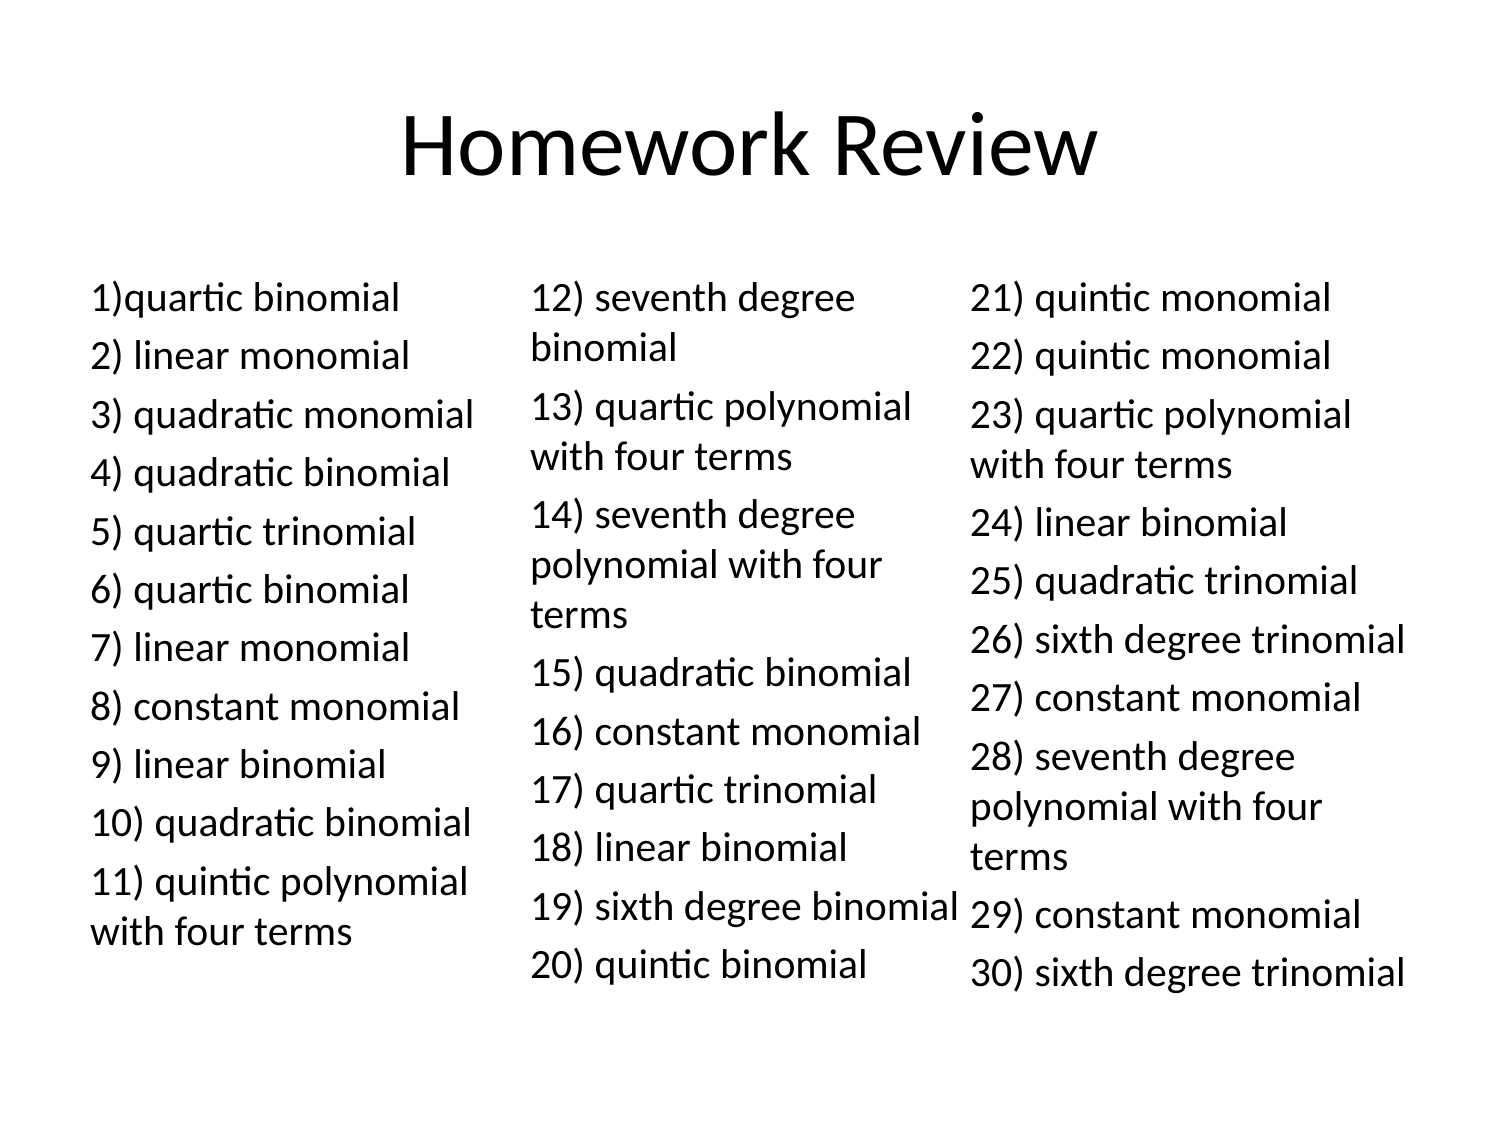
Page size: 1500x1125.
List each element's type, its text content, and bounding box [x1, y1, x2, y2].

title Homework Review [75, 45, 1425, 233]
list 1)quartic binomial 2) linear monomial 3) quadratic monomial 4) quadratic binomial 5) quartic trinomial 6) quartic binomial 7) linear monomial 8) constant monomial 9) linear binomial 10) quadratic binomial 11) quintic polynomial with four terms 12) seventh degree binomial 13) quartic polynomial with four terms 14) seventh degree polynomial with four terms 15) quadratic binomial 16) constant monomial 17) quartic trinomial 18) linear binomial 19) sixth degree binomial 20) quintic binomial 21) quintic monomial 22) quintic monomial 23) quartic polynomial with four terms 24) linear binomial 25) quadratic trinomial 26) sixth degree trinomial 27) constant monomial 28) seventh degree polynomial with four terms 29) constant monomial 30) sixth degree trinomial [75, 262, 1425, 1005]
